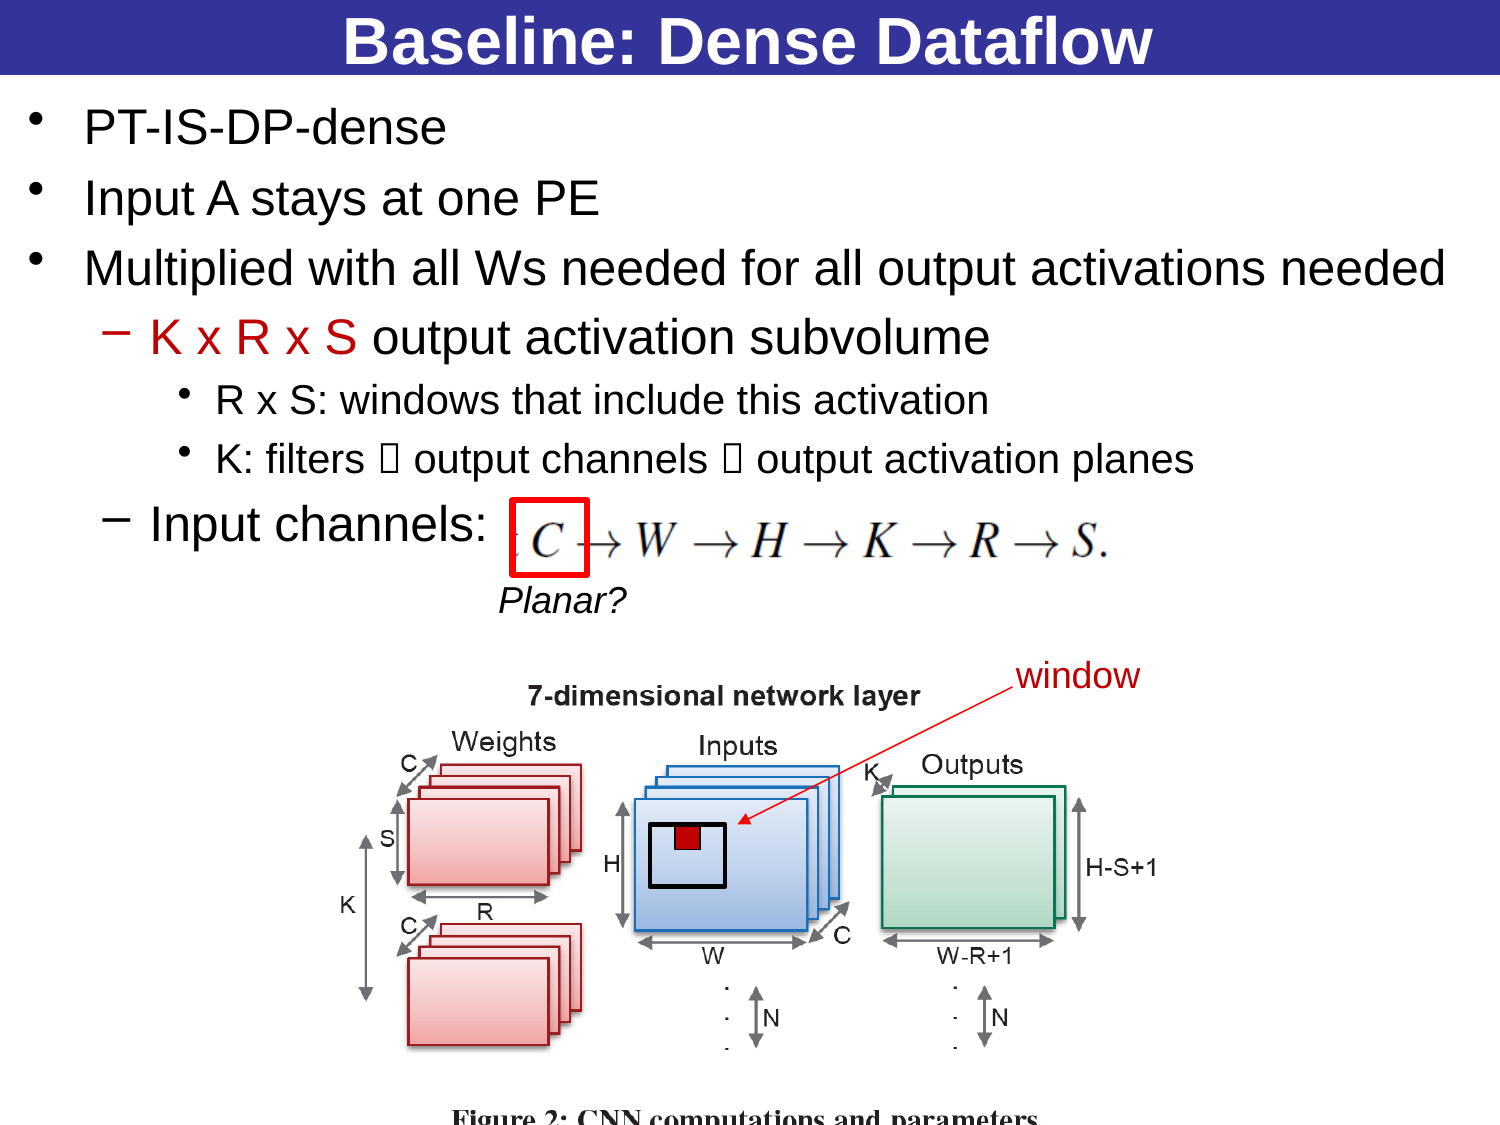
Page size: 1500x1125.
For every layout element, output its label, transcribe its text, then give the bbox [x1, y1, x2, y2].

text_box [512, 499, 588, 509]
text_box Planar? [483, 568, 642, 628]
text_box window [1001, 643, 1156, 672]
list PT-IS-DP-dense Input A stays at one PE Multiplied with all Ws needed for all output activations needed K x R x S output activation subvolume R x S: windows that include this activation K: filters  output channels  output activation planes Input channels: [12, 87, 1488, 1088]
picture [512, 509, 1129, 577]
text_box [737, 686, 1013, 825]
picture [312, 674, 1176, 1125]
title Baseline: Dense Dataflow [0, 0, 1500, 75]
